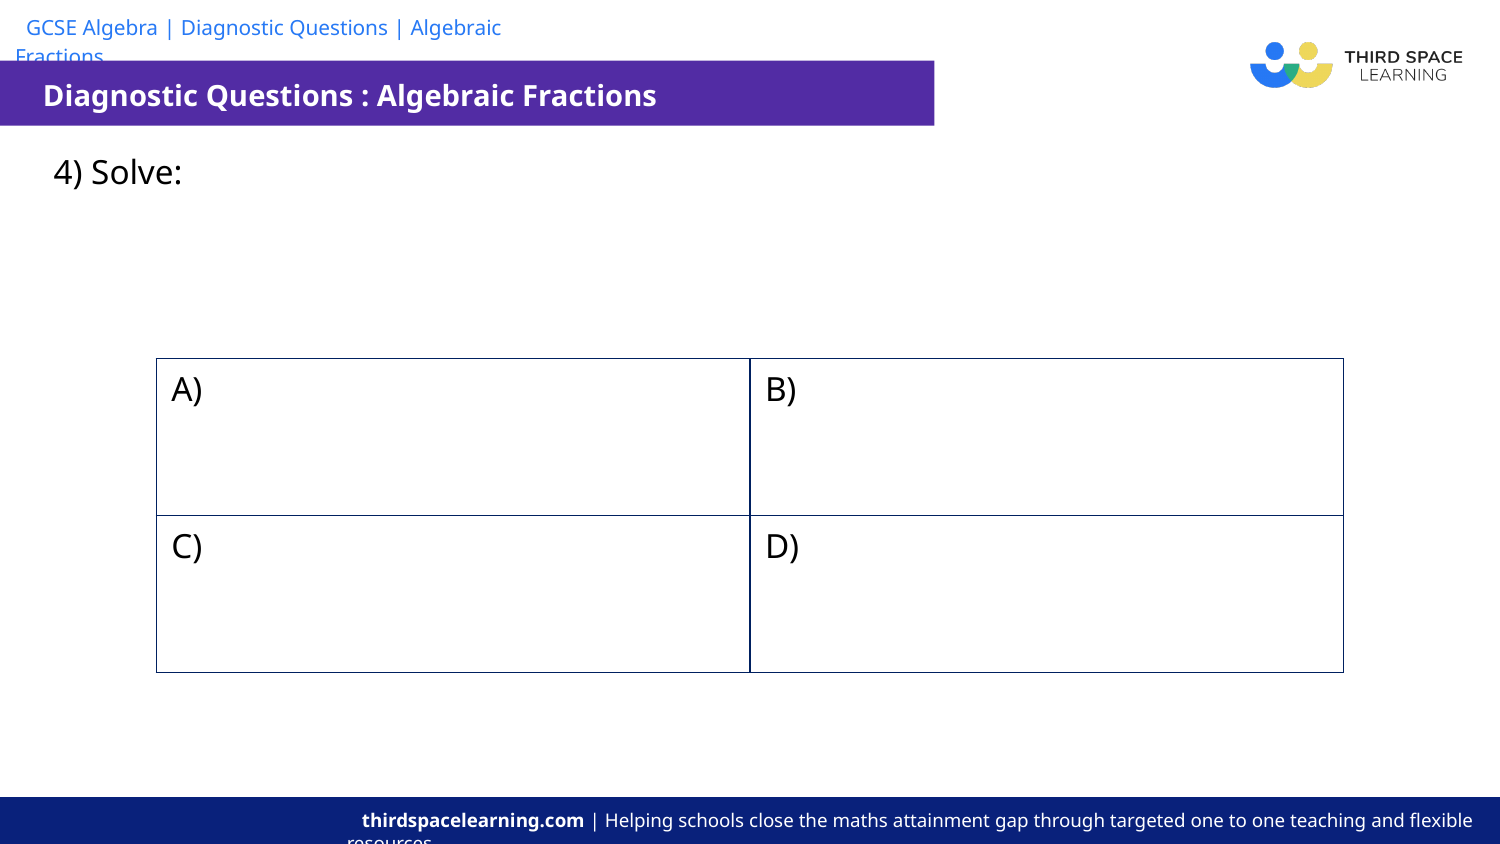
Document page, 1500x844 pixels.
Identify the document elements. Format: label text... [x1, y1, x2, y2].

picture [1250, 33, 1465, 99]
text_box Diagnostic Questions : Algebraic Fractions [27, 61, 778, 127]
